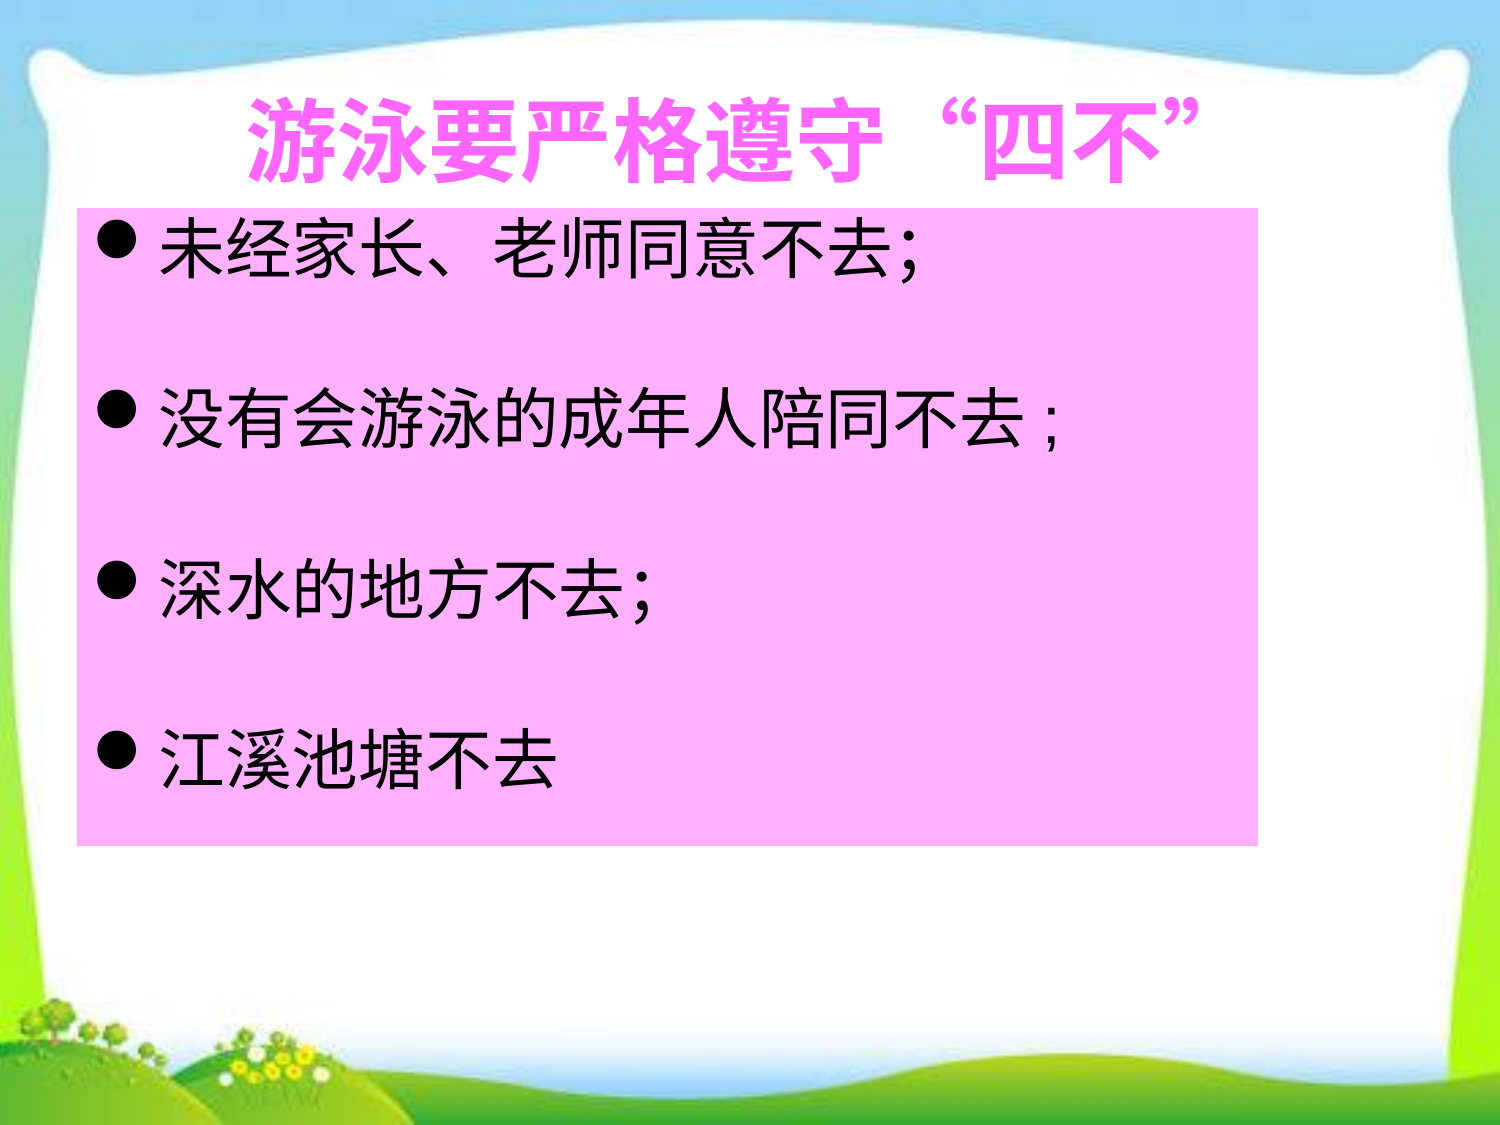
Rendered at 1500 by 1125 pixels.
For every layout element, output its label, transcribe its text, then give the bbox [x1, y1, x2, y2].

list 未经家长、老师同意不去； 没有会游泳的成年人陪同不去; 深水的地方不去； 江溪池塘不去 [76, 208, 1258, 847]
picture [0, 0, 1500, 1125]
title 游泳要严格遵守“四不” [75, 45, 1425, 233]
